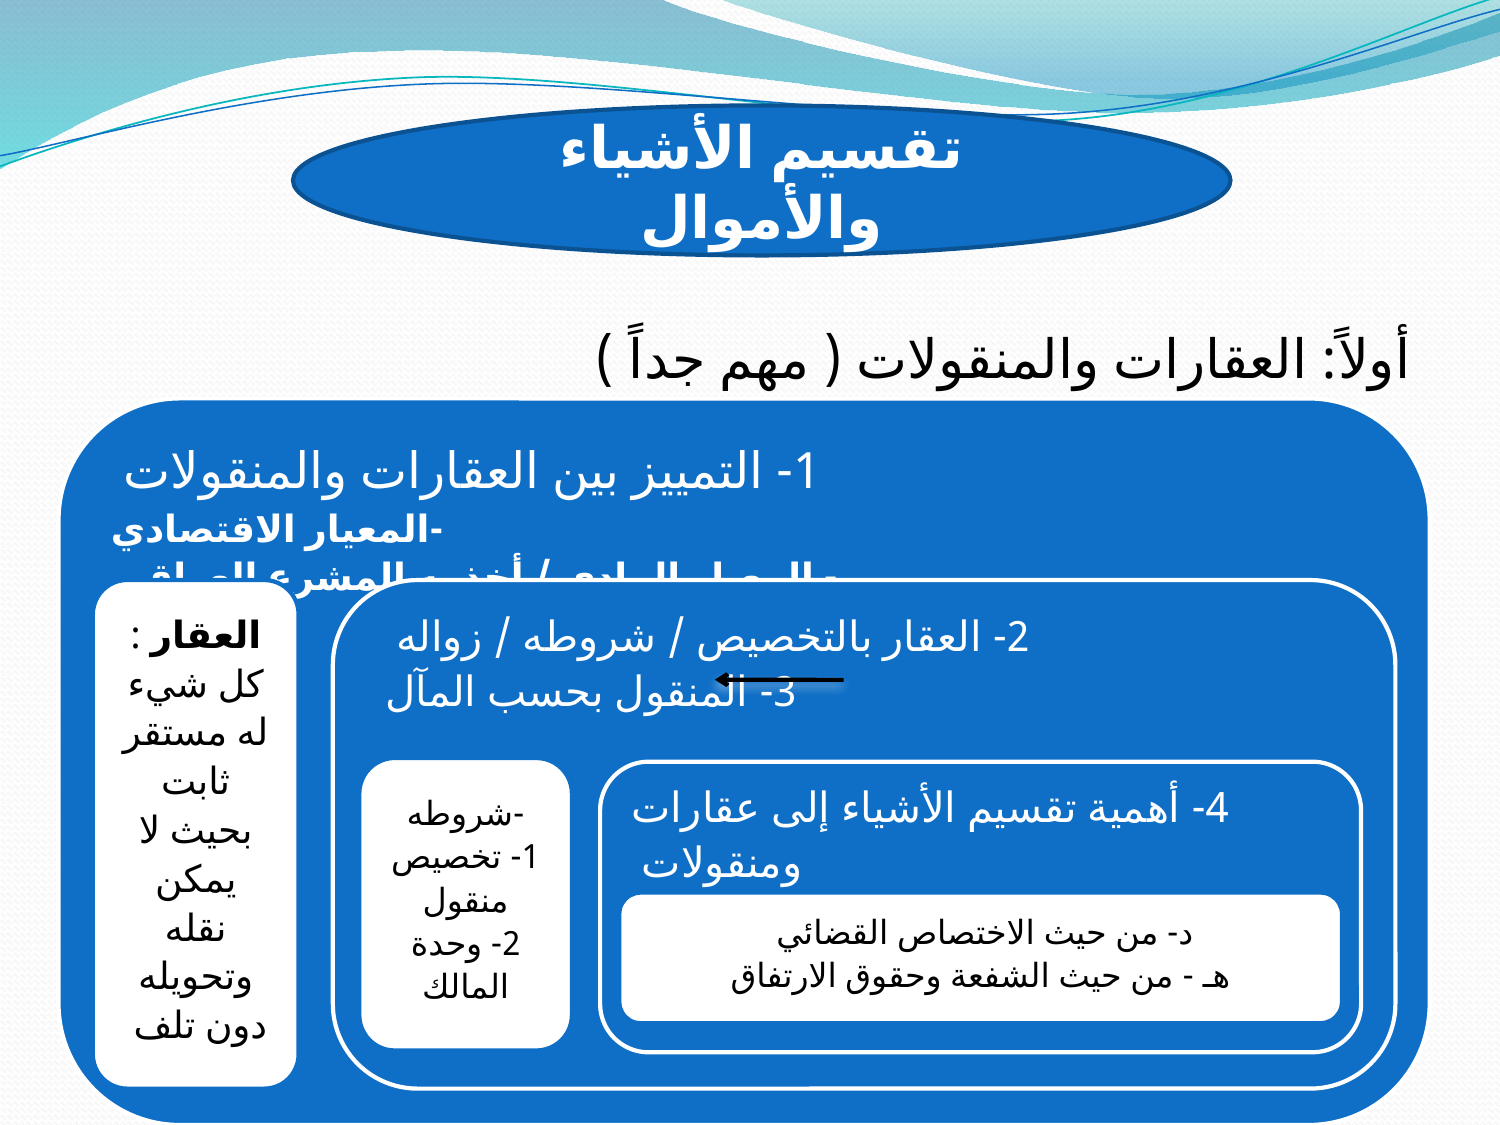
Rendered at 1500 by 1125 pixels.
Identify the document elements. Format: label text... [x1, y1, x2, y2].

text_box تقسيم الأشياء والأموال [290, 103, 1233, 258]
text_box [58, 398, 1430, 1125]
list أولاً: العقارات والمنقولات ( مهم جداً ) [75, 317, 1425, 397]
